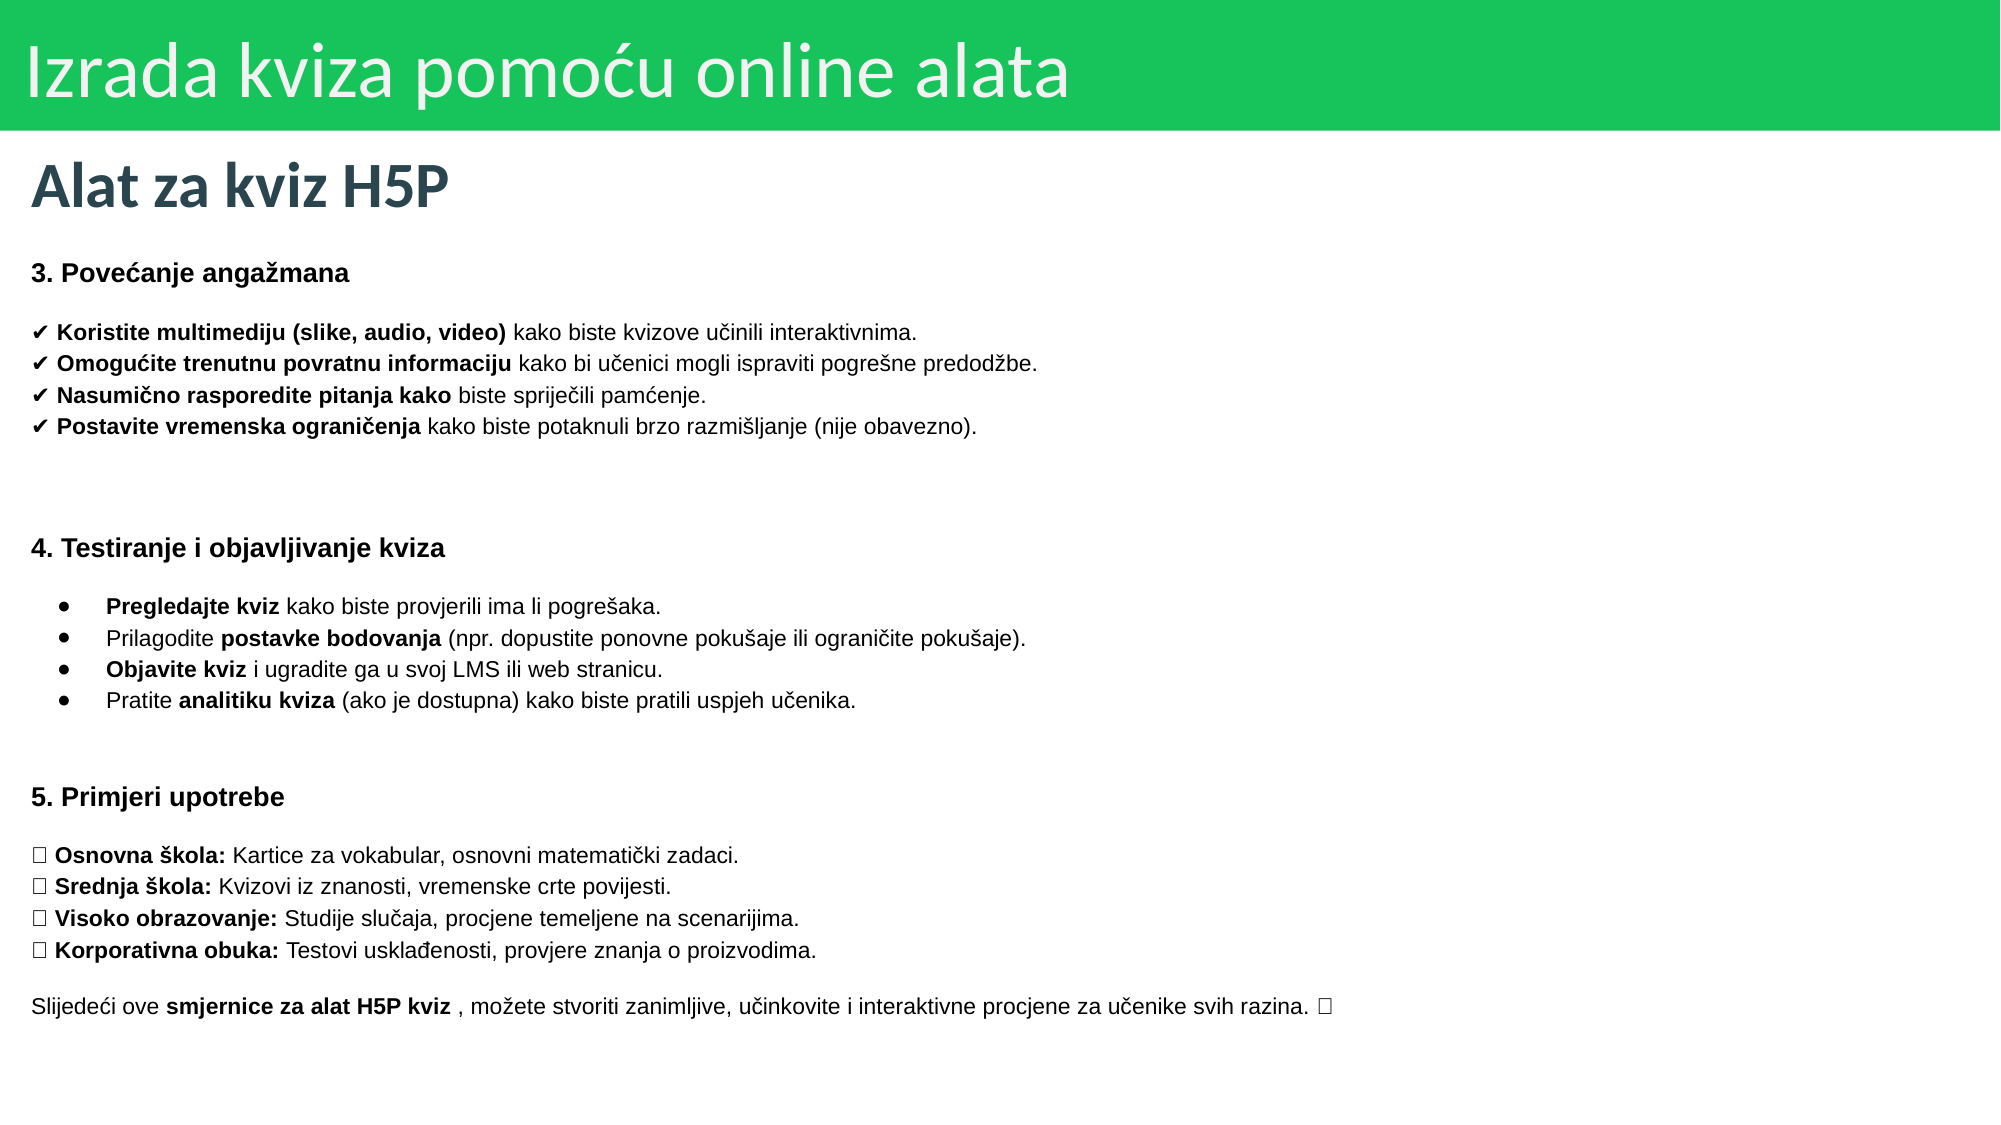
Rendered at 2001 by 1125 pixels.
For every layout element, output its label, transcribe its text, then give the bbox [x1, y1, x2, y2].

list Alat za kviz H5P 3. Povećanje angažmana ✔ Koristite multimediju (slike, audio, video) kako biste kvizove učinili interaktivnima. ✔ Omogućite trenutnu povratnu informaciju kako bi učenici mogli ispraviti pogrešne predodžbe. ✔ Nasumično rasporedite pitanja kako biste spriječili pamćenje. ✔ Postavite vremenska ograničenja kako biste potaknuli brzo razmišljanje (nije obavezno). 4. Testiranje i objavljivanje kviza Pregledajte kviz kako biste provjerili ima li pogrešaka. Prilagodite postavke bodovanja (npr. dopustite ponovne pokušaje ili ograničite pokušaje). Objavite kviz i ugradite ga u svoj LMS ili web stranicu. Pratite analitiku kviza (ako je dostupna) kako biste pratili uspjeh učenika. 5. Primjeri upotrebe ✅ Osnovna škola: Kartice za vokabular, osnovni matematički zadaci. ✅ Srednja škola: Kvizovi iz znanosti, vremenske crte povijesti. ✅ Visoko obrazovanje: Studije slučaja, procjene temeljene na scenarijima. ✅ Korporativna obuka: Testovi usklađenosti, provjere znanja o proizvodima. Slijedeći ove smjernice za alat H5P kviz , možete stvoriti zanimljive, učinkovite i interaktivne procjene za učenike svih razina. 🚀 [16, 144, 1976, 1108]
title Izrada kviza pomoću online alata [16, 13, 1976, 131]
